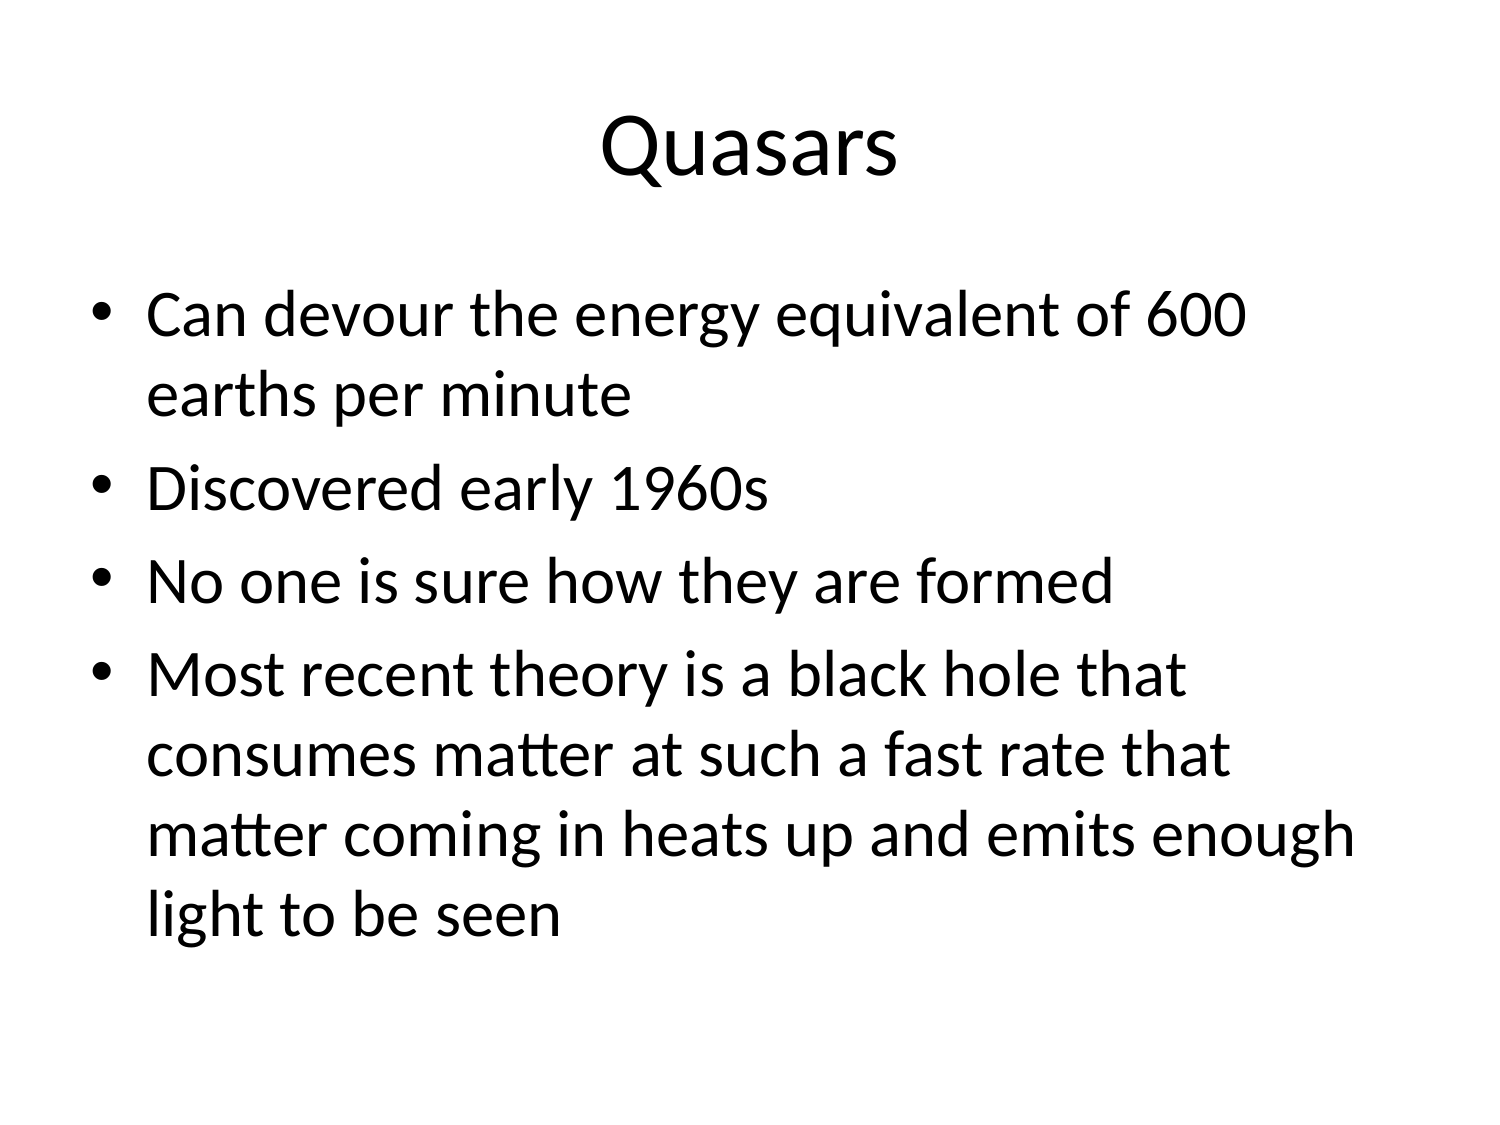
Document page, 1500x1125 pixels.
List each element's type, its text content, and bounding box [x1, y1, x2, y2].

list Can devour the energy equivalent of 600 earths per minute Discovered early 1960s No one is sure how they are formed Most recent theory is a black hole that consumes matter at such a fast rate that matter coming in heats up and emits enough light to be seen [75, 262, 1425, 1005]
title Quasars [75, 45, 1425, 233]
